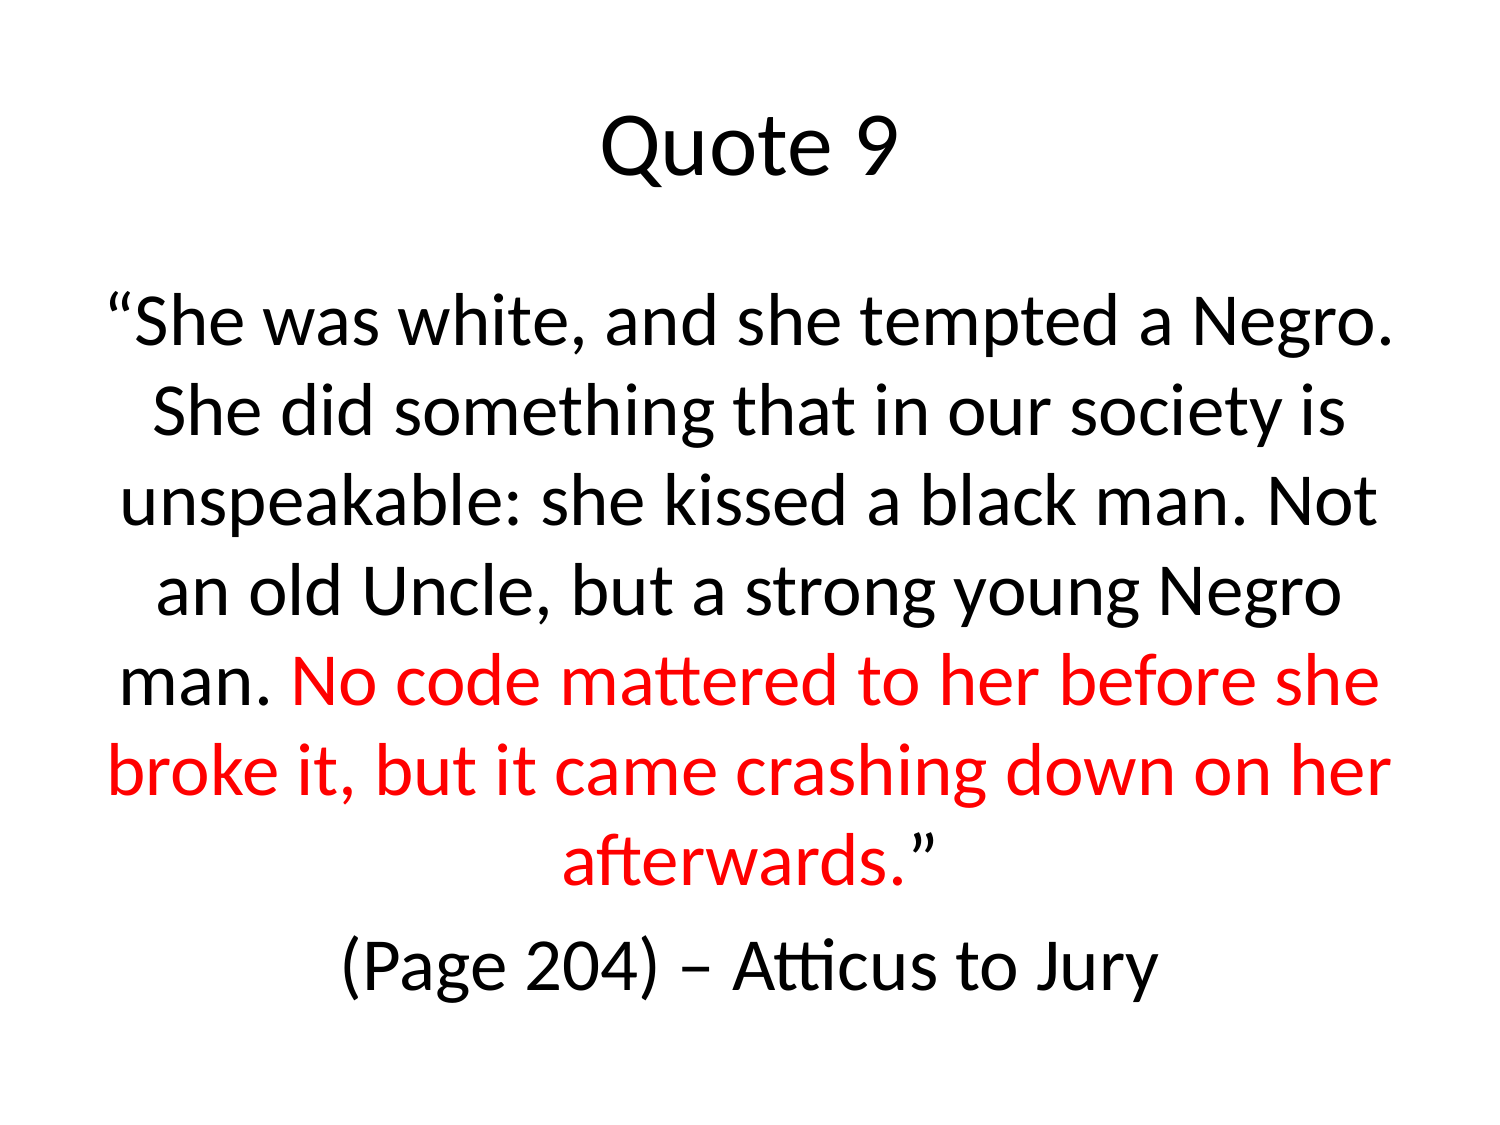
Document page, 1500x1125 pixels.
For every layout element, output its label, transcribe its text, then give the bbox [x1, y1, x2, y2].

title Quote 9 [75, 45, 1425, 233]
list “She was white, and she tempted a Negro. She did something that in our society is unspeakable: she kissed a black man. Not an old Uncle, but a strong young Negro man. No code mattered to her before she broke it, but it came crashing down on her afterwards.” (Page 204) – Atticus to Jury [75, 262, 1425, 1005]
